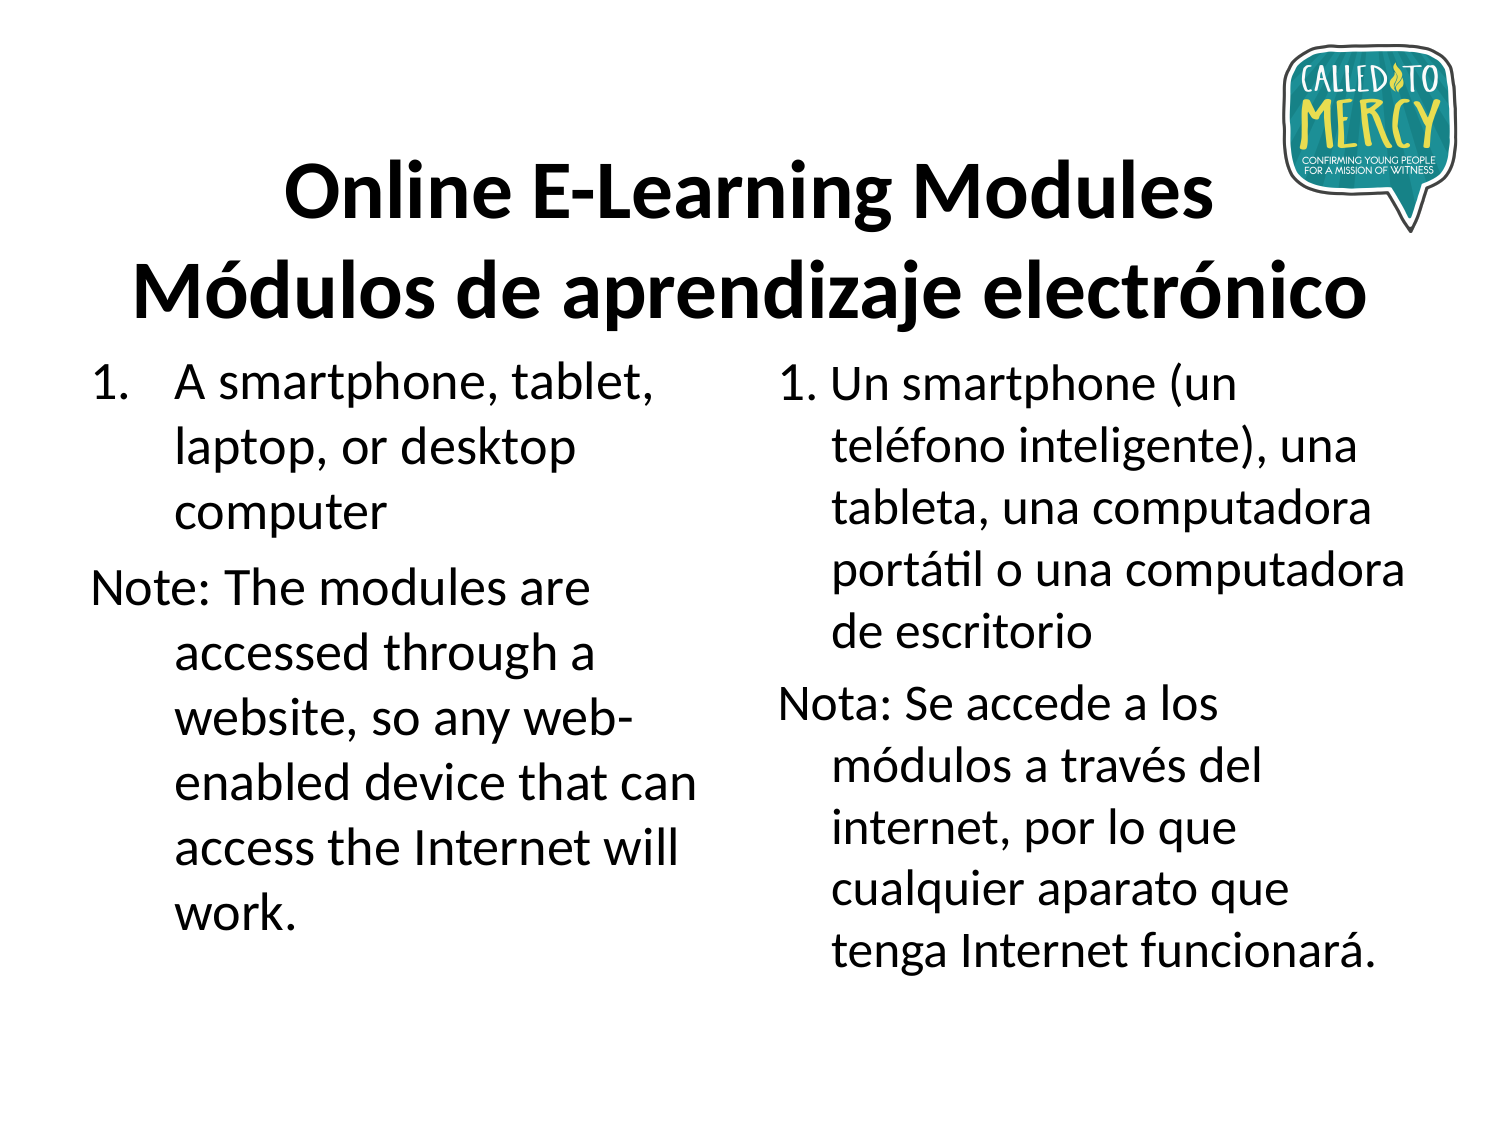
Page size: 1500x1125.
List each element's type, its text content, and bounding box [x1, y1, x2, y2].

picture [1237, 44, 1500, 234]
list A smartphone, tablet, laptop, or desktop computer Note: The modules are accessed through a website, so any web-enabled device that can access the Internet will work. [75, 337, 738, 1080]
title Online E-Learning Modules Módulos de aprendizaje electrónico [75, 120, 1425, 350]
list 1. Un smartphone (un teléfono inteligente), una tableta, una computadora portátil o una computadora de escritorio Nota: Se accede a los módulos a través del internet, por lo que cualquier aparato que tenga Internet funcionará. [762, 337, 1425, 1080]
